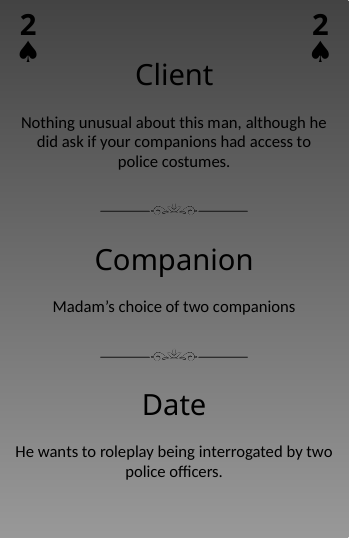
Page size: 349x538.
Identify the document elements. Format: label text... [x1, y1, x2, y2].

picture [100, 171, 248, 246]
text_box Client Nothing unusual about this man, although he did ask if your companions had access to police costumes. Companion Madam’s choice of two companions Date He wants to roleplay being interrogated by two police officers. [0, 0, 349, 538]
picture [100, 317, 248, 392]
